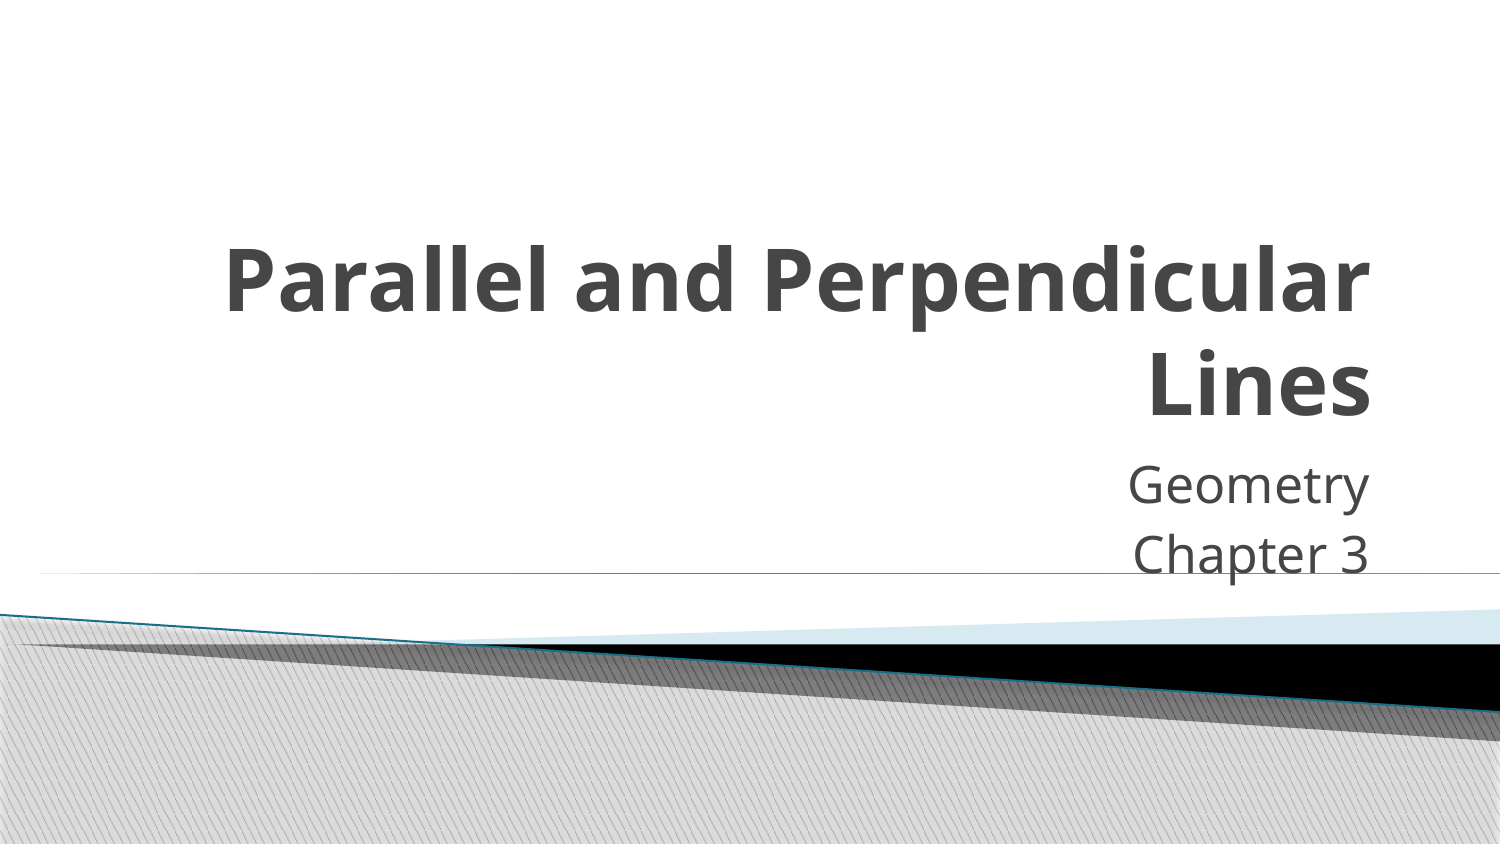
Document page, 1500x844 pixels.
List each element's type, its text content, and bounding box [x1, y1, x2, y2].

picture [5, 644, 1500, 742]
title Parallel and Perpendicular Lines [112, 215, 1388, 441]
subtitle Geometry Chapter 3 [112, 444, 1388, 592]
